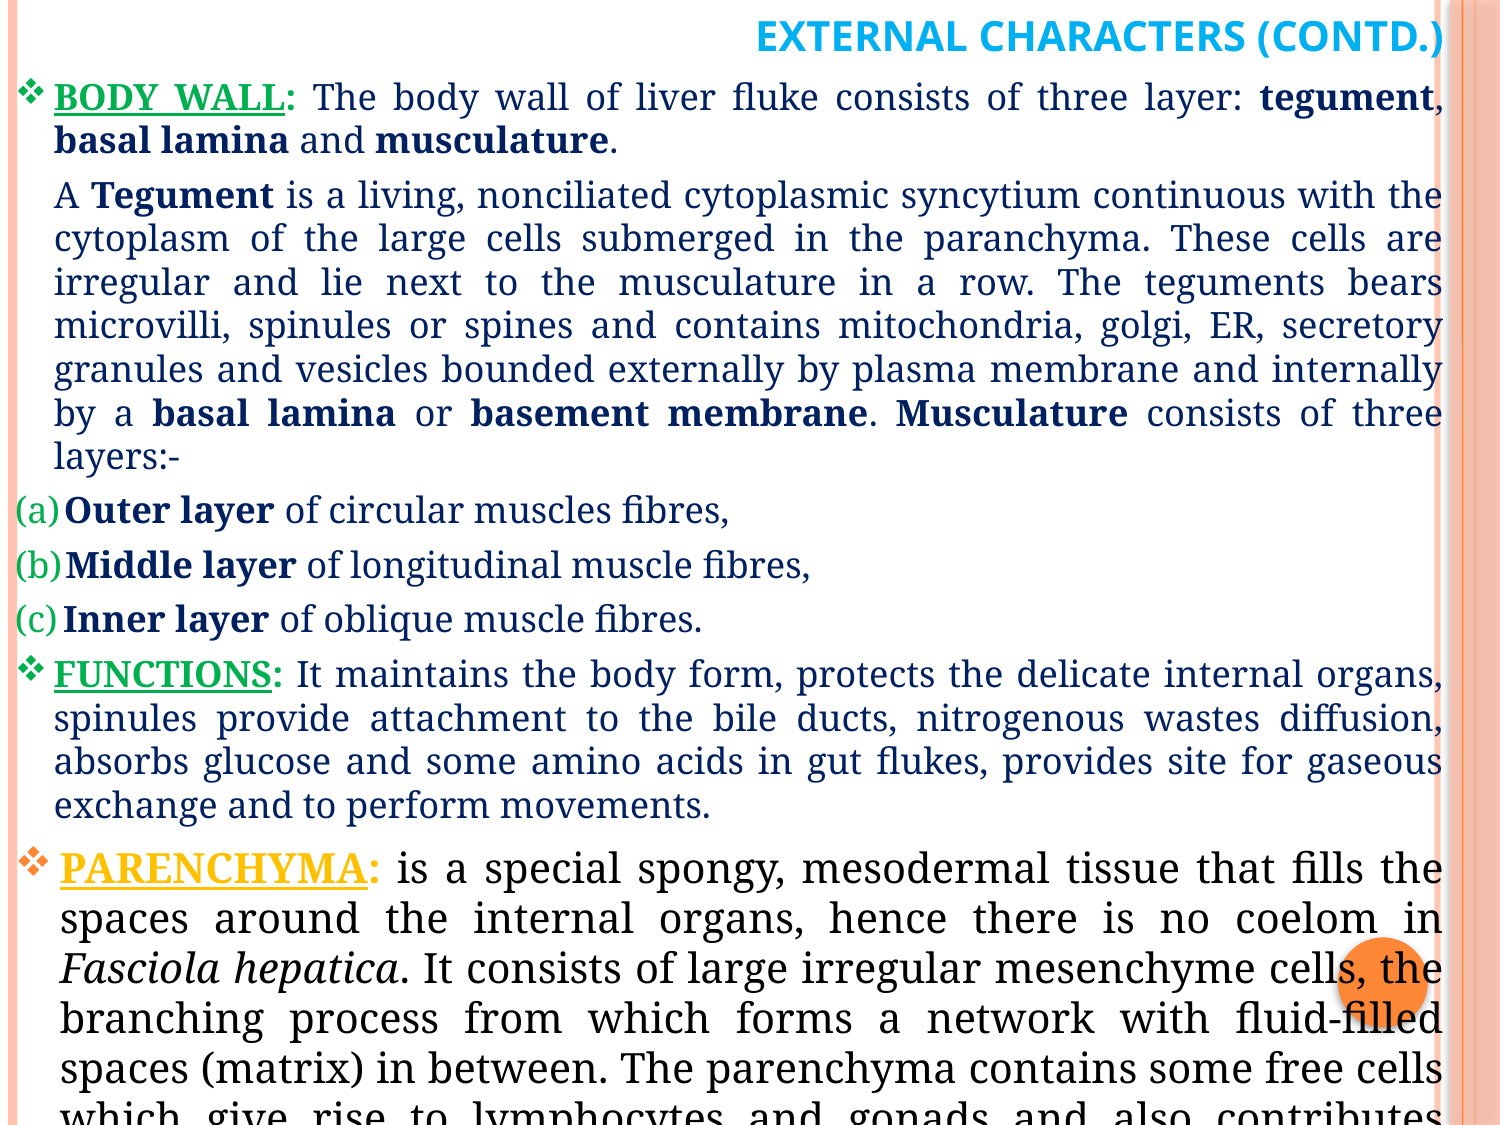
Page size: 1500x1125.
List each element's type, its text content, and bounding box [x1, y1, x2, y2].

list BODY WALL: The body wall of liver fluke consists of three layer: tegument, basal lamina and musculature. A Tegument is a living, nonciliated cytoplasmic syncytium continuous with the cytoplasm of the large cells submerged in the paranchyma. These cells are irregular and lie next to the musculature in a row. The teguments bears microvilli, spinules or spines and contains mitochondria, golgi, ER, secretory granules and vesicles bounded externally by plasma membrane and internally by a basal lamina or basement membrane. Musculature consists of three layers:- Outer layer of circular muscles fibres, Middle layer of longitudinal muscle fibres, Inner layer of oblique muscle fibres. FUNCTIONS: It maintains the body form, protects the delicate internal organs, spinules provide attachment to the bile ducts, nitrogenous wastes diffusion, absorbs glucose and some amino acids in gut flukes, provides site for gaseous exchange and to perform movements. [0, 66, 1459, 834]
list PARENCHYMA: is a special spongy, mesodermal tissue that fills the spaces around the internal organs, hence there is no coelom in Fasciola hepatica. It consists of large irregular mesenchyme cells, the branching process from which forms a network with fluid-filled spaces (matrix) in between. The parenchyma contains some free cells which give rise to lymphocytes and gonads and also contributes towards tegument. [0, 834, 1459, 1125]
title External Characters (Contd.) [0, 0, 1459, 66]
